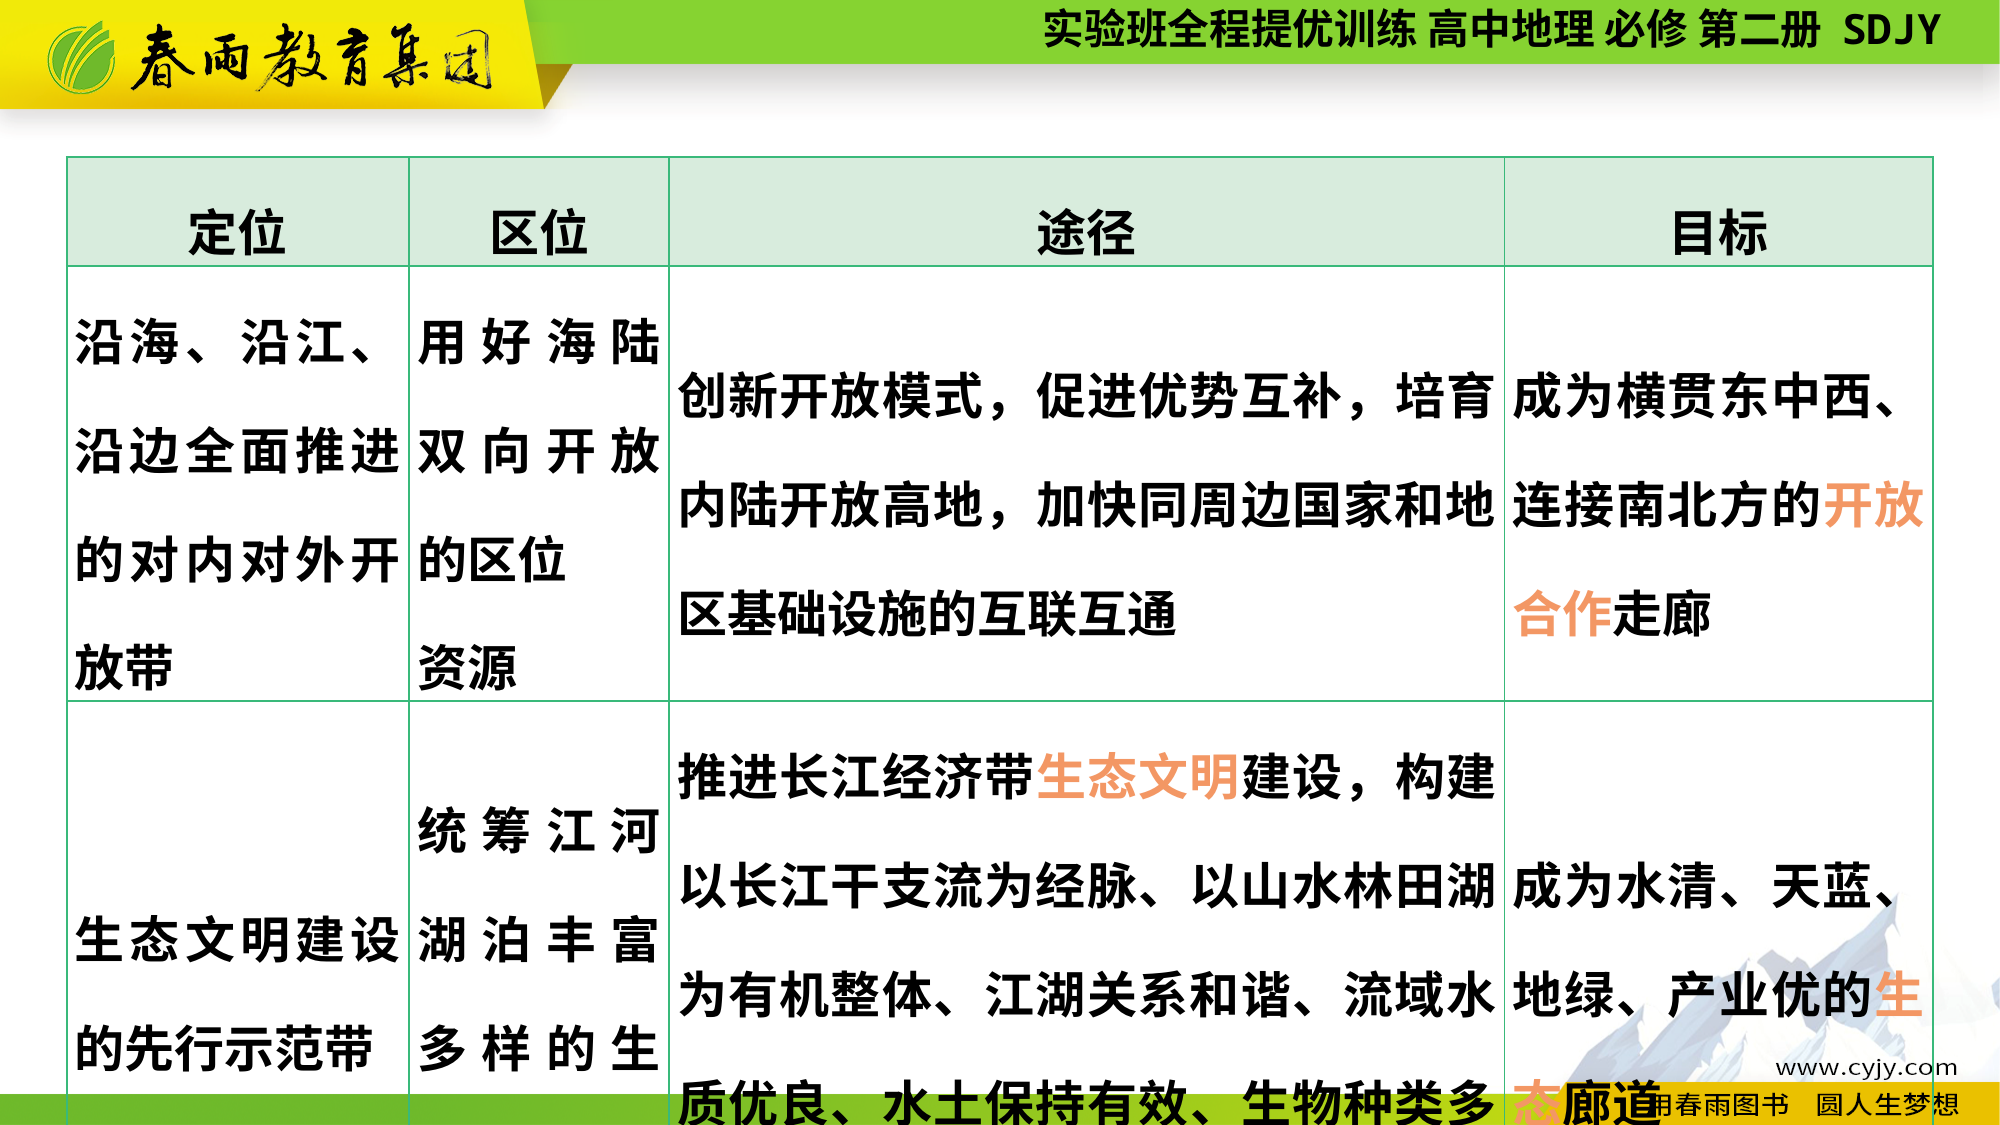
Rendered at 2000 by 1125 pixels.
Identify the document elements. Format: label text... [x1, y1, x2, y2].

table_header 区位 [410, 158, 668, 265]
table_header 目标 [1505, 158, 1932, 265]
table_cell 统筹江河湖泊丰富多样的生态要素 [410, 702, 668, 1125]
table_cell 创新开放模式，促进优势互补，培育内陆开放高地，加快同周边国家和地区基础设施的互联互通 [670, 267, 1504, 700]
table_cell 推进长江经济带生态文明建设，构建以长江干支流为经脉、以山水林田湖为有机整体、江湖关系和谐、流域水质优良、水土保持有效、生物种类多样的生态安全格局 [670, 702, 1504, 1125]
table_cell 成为横贯东中西、连接南北方的开放合作走廊 [1505, 267, 1932, 700]
picture [0, 0, 2000, 1125]
table_cell 沿海、沿江、沿边全面推进的对内对外开放带 [68, 267, 408, 700]
table_header 途径 [670, 158, 1504, 265]
table_cell 成为水清、天蓝、地绿、产业优的生态廊道 [1505, 702, 1932, 1125]
table_cell 用好海陆双向开放的区位 资源 [410, 267, 668, 700]
table_header 定位 [68, 158, 408, 265]
table_cell 生态文明建设的先行示范带 [68, 702, 408, 1125]
